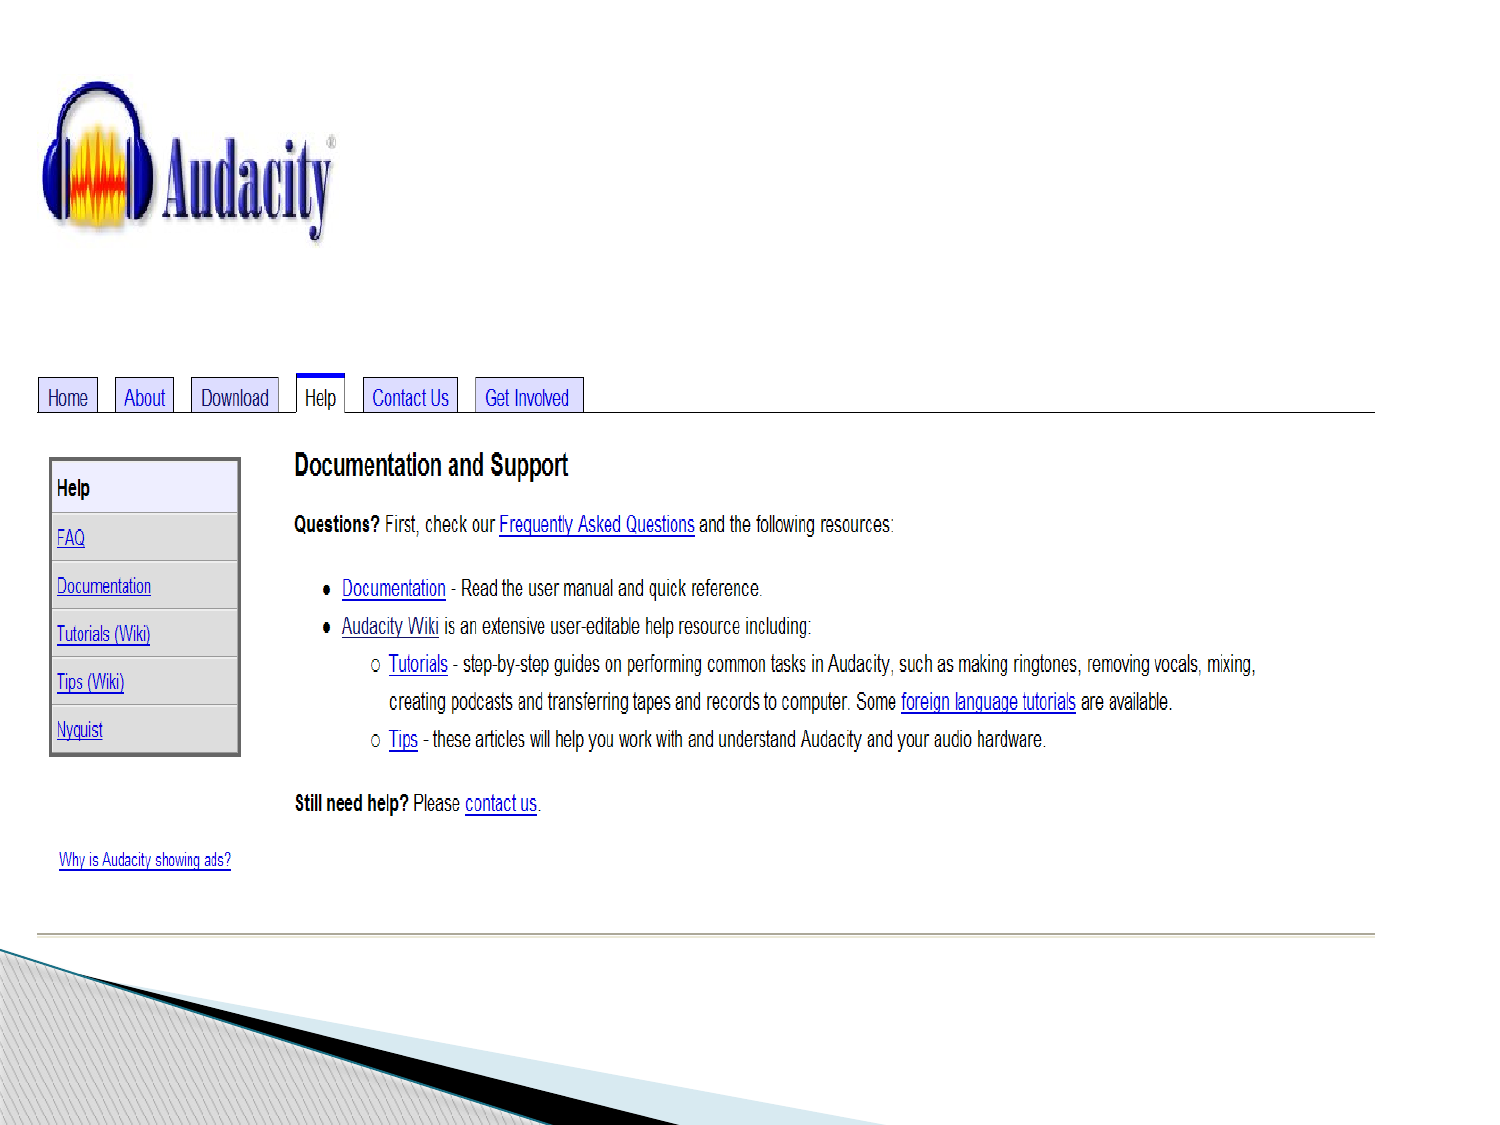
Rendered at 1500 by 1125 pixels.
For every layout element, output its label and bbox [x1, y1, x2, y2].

picture [37, 74, 1376, 938]
